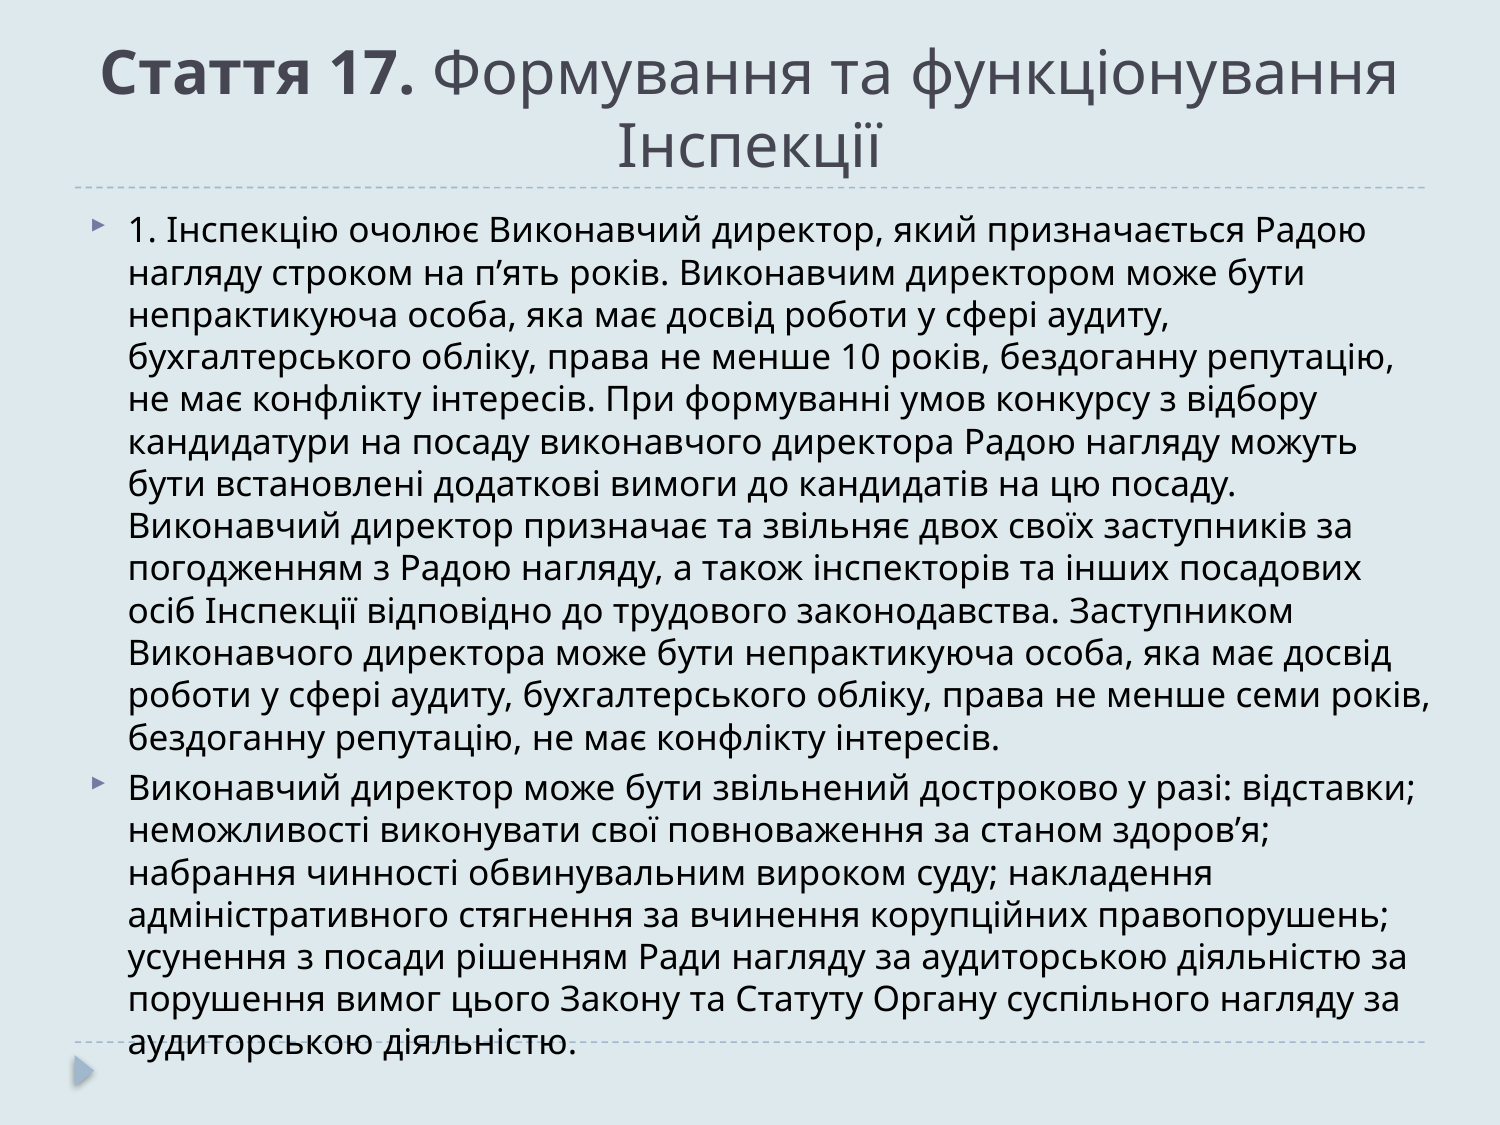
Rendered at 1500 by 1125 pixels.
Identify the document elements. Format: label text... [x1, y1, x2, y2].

list 1. Інспекцію очолює Виконавчий директор, який призначається Радою нагляду строком на п’ять років. Виконавчим директором може бути непрактикуюча особа, яка має досвід роботи у сфері аудиту, бухгалтерського обліку, права не менше 10 років, бездоганну репутацію, не має конфлікту інтересів. При формуванні умов конкурсу з відбору кандидатури на посаду виконавчого директора Радою нагляду можуть бути встановлені додаткові вимоги до кандидатів на цю посаду. Виконавчий директор призначає та звільняє двох своїх заступників за погодженням з Радою нагляду, а також інспекторів та інших посадових осіб Інспекції відповідно до трудового законодавства. Заступником Виконавчого директора може бути непрактикуюча особа, яка має досвід роботи у сфері аудиту, бухгалтерського обліку, права не менше семи років, бездоганну репутацію, не має конфлікту інтересів. Виконавчий директор може бути звільнений достроково у разі: відставки; неможливості виконувати свої повноваження за станом здоров’я; набрання чинності обвинувальним вироком суду; накладення адміністративного стягнення за вчинення корупційних правопорушень; усунення з посади рішенням Ради нагляду за аудиторською діяльністю за порушення вимог цього Закону та Статуту Органу суспільного нагляду за аудиторською діяльністю. [75, 200, 1450, 1088]
title Стаття 17. Формування та функціонування Інспекції [75, 24, 1425, 188]
